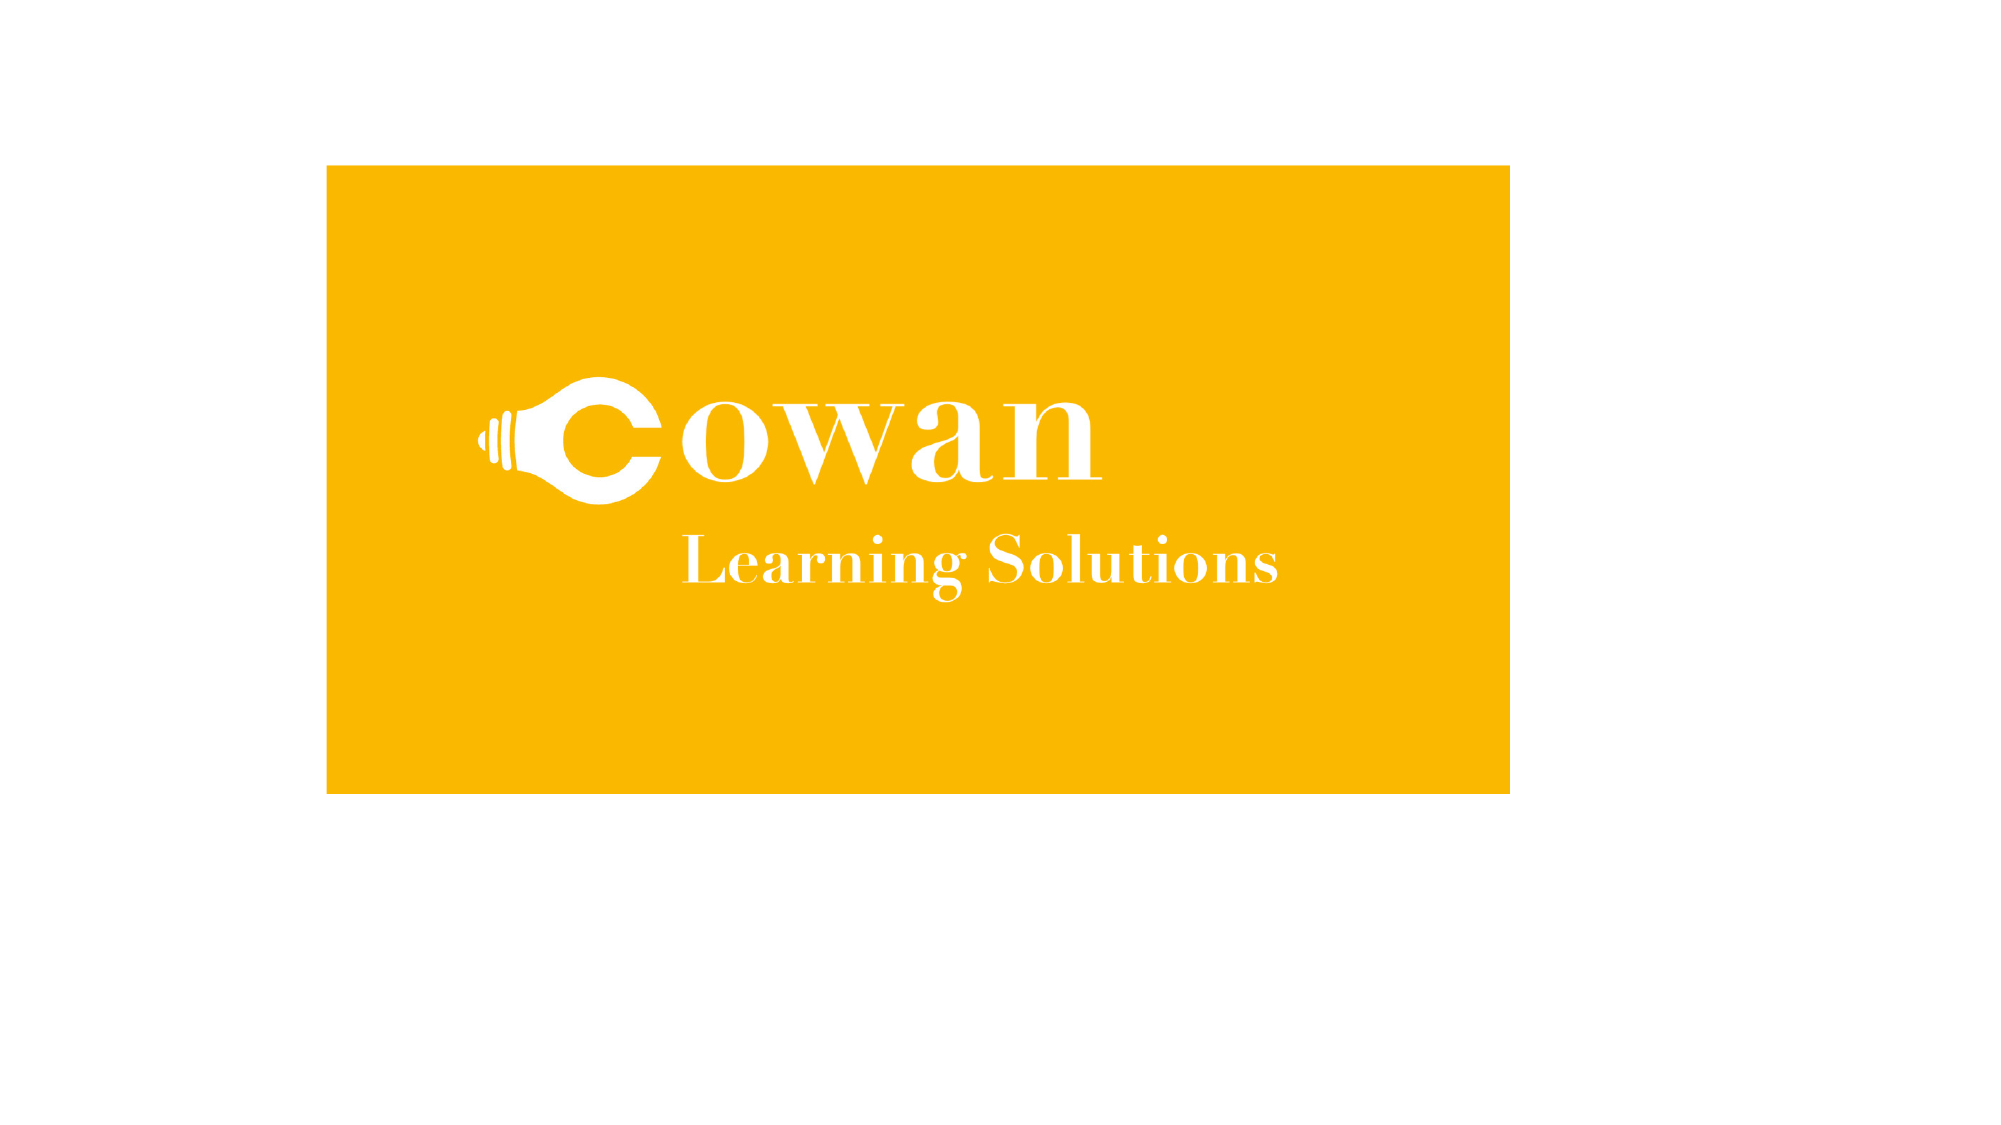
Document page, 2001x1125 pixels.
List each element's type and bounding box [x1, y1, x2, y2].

picture [326, 164, 1510, 794]
